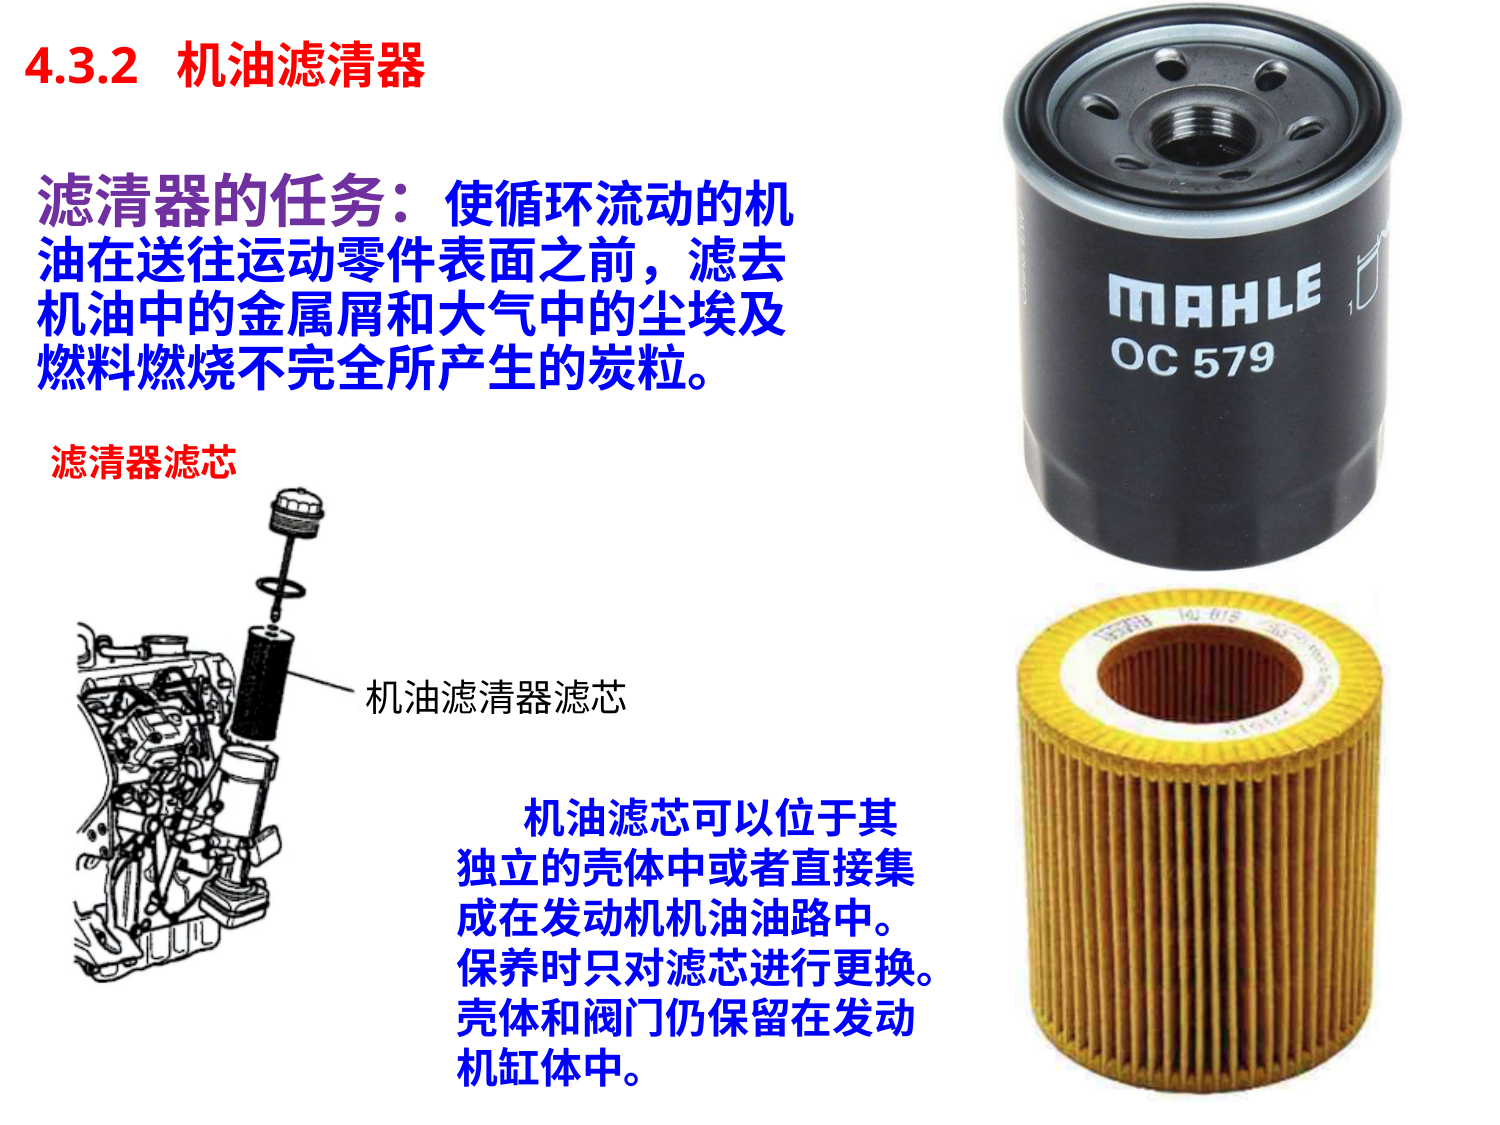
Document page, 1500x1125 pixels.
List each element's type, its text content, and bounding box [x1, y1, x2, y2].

text_box 机油滤清器滤芯 [367, 666, 681, 727]
picture [1014, 583, 1391, 1103]
text_box 滤清器的任务：使循环流动的机油在送往运动零件表面之前，滤去机油中的金属屑和大气中的尘埃及燃料燃烧不完全所产生的炭粒。 [22, 164, 829, 405]
picture [998, 0, 1407, 573]
text_box 机油滤芯可以位于其独立的壳体中或者直接集成在发动机机油油路中。保养时只对滤芯进行更换。壳体和阀门仍保留在发动机缸体中。 [442, 784, 935, 1100]
text_box 滤清器滤芯 [35, 431, 254, 492]
title 4.3.2 机油滤清器 [9, 14, 486, 112]
picture [70, 469, 362, 994]
